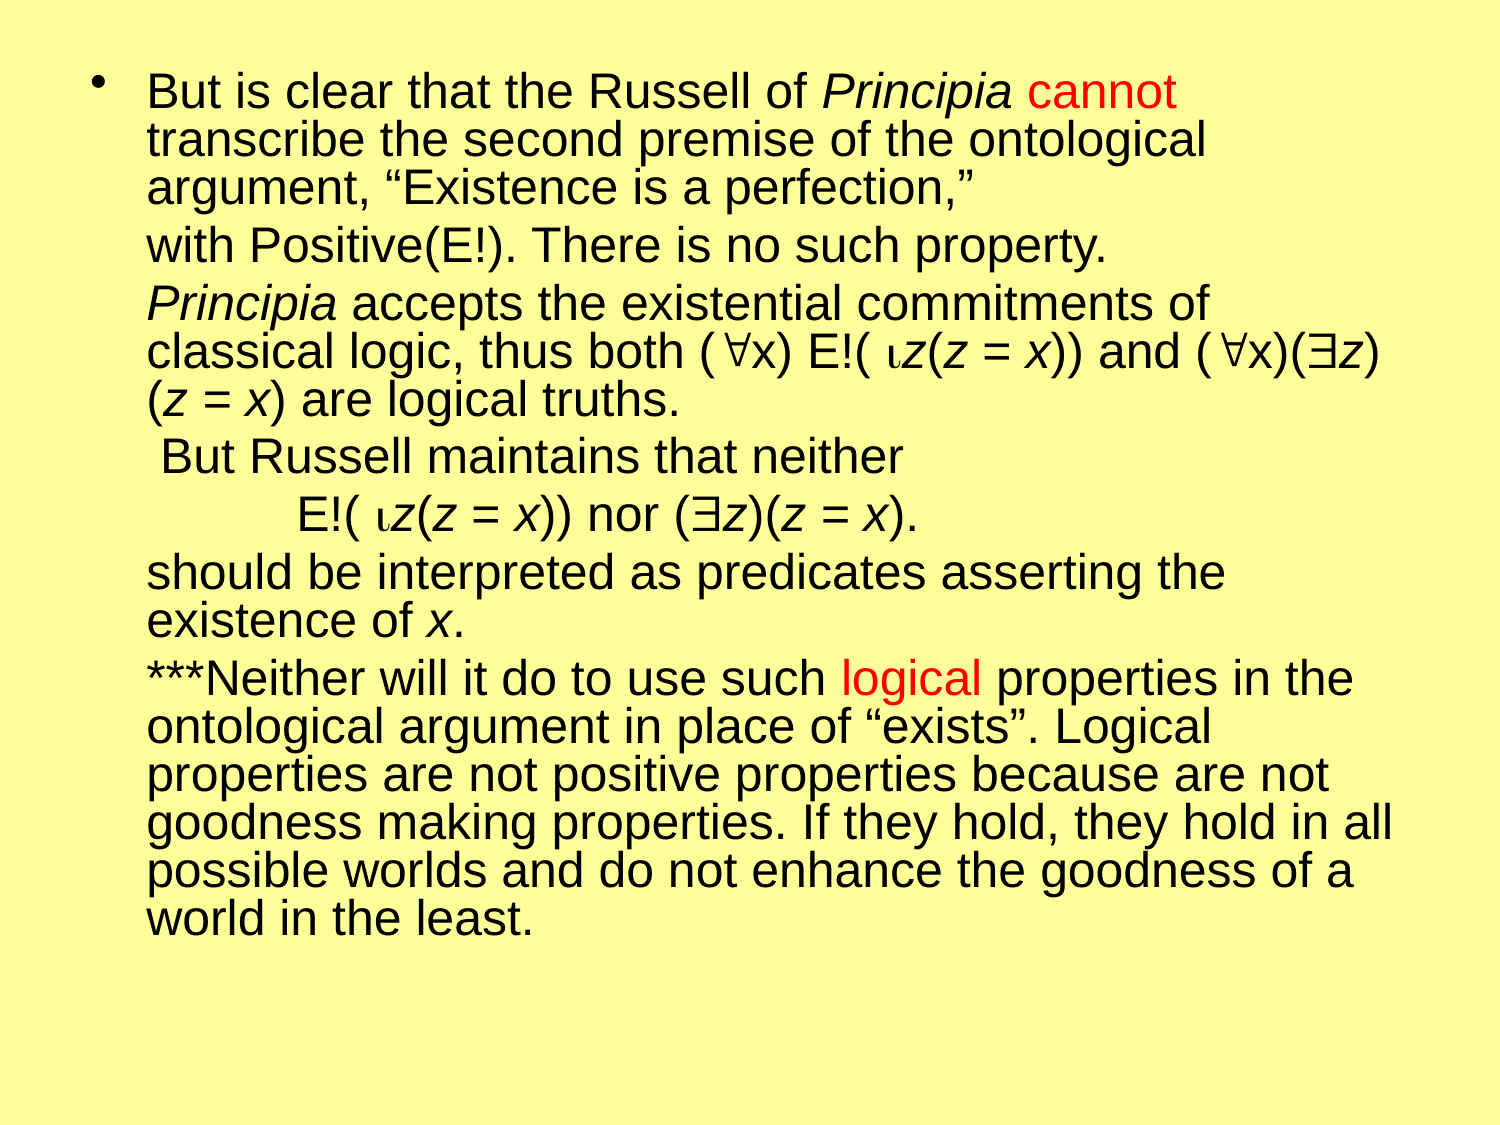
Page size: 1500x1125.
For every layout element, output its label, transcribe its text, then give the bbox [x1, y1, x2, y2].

list But is clear that the Russell of Principia cannot transcribe the second premise of the ontological argument, “Existence is a perfection,” with Positive(E!). There is no such property. Principia accepts the existential commitments of classical logic, thus both (x) E!( z(z = x)) and (x)(z)(z = x) are logical truths. But Russell maintains that neither E!( z(z = x)) nor (z)(z = x). should be interpreted as predicates asserting the existence of x. ***Neither will it do to use such logical properties in the ontological argument in place of “exists”. Logical properties are not positive properties because are not goodness making properties. If they hold, they hold in all possible worlds and do not enhance the goodness of a world in the least. [75, 62, 1425, 1005]
